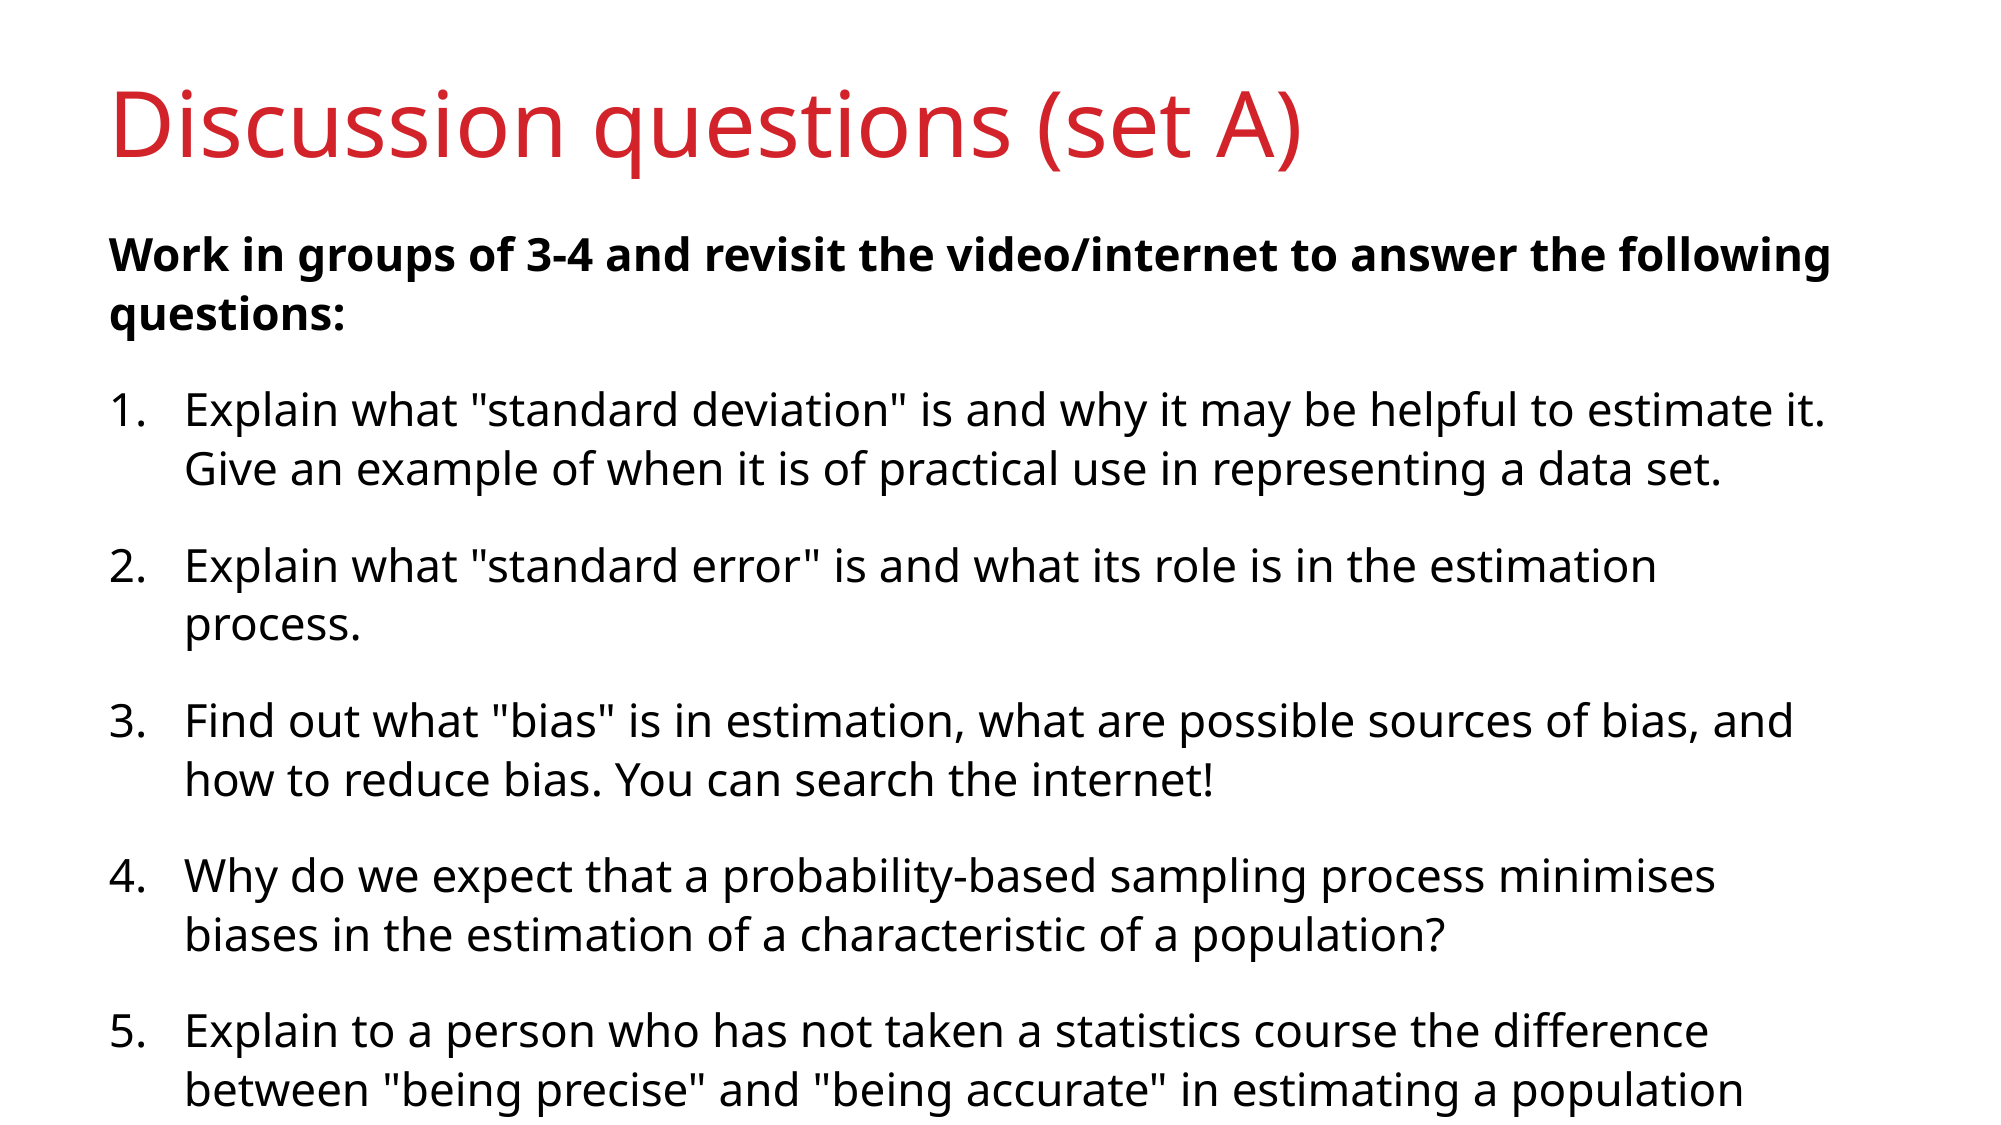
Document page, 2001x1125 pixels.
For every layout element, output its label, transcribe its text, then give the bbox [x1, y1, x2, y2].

list Work in groups of 3-4 and revisit the video/internet to answer the following questions: Explain what "standard deviation" is and why it may be helpful to estimate it. Give an example of when it is of practical use in representing a data set. Explain what "standard error" is and what its role is in the estimation process. Find out what "bias" is in estimation, what are possible sources of bias, and how to reduce bias. You can search the internet! Why do we expect that a probability-based sampling process minimises biases in the estimation of a characteristic of a population? Explain to a person who has not taken a statistics course the difference between "being precise" and "being accurate" in estimating a population characteristic. [93, 235, 1863, 1070]
title Discussion questions (set A) [93, 21, 1863, 235]
